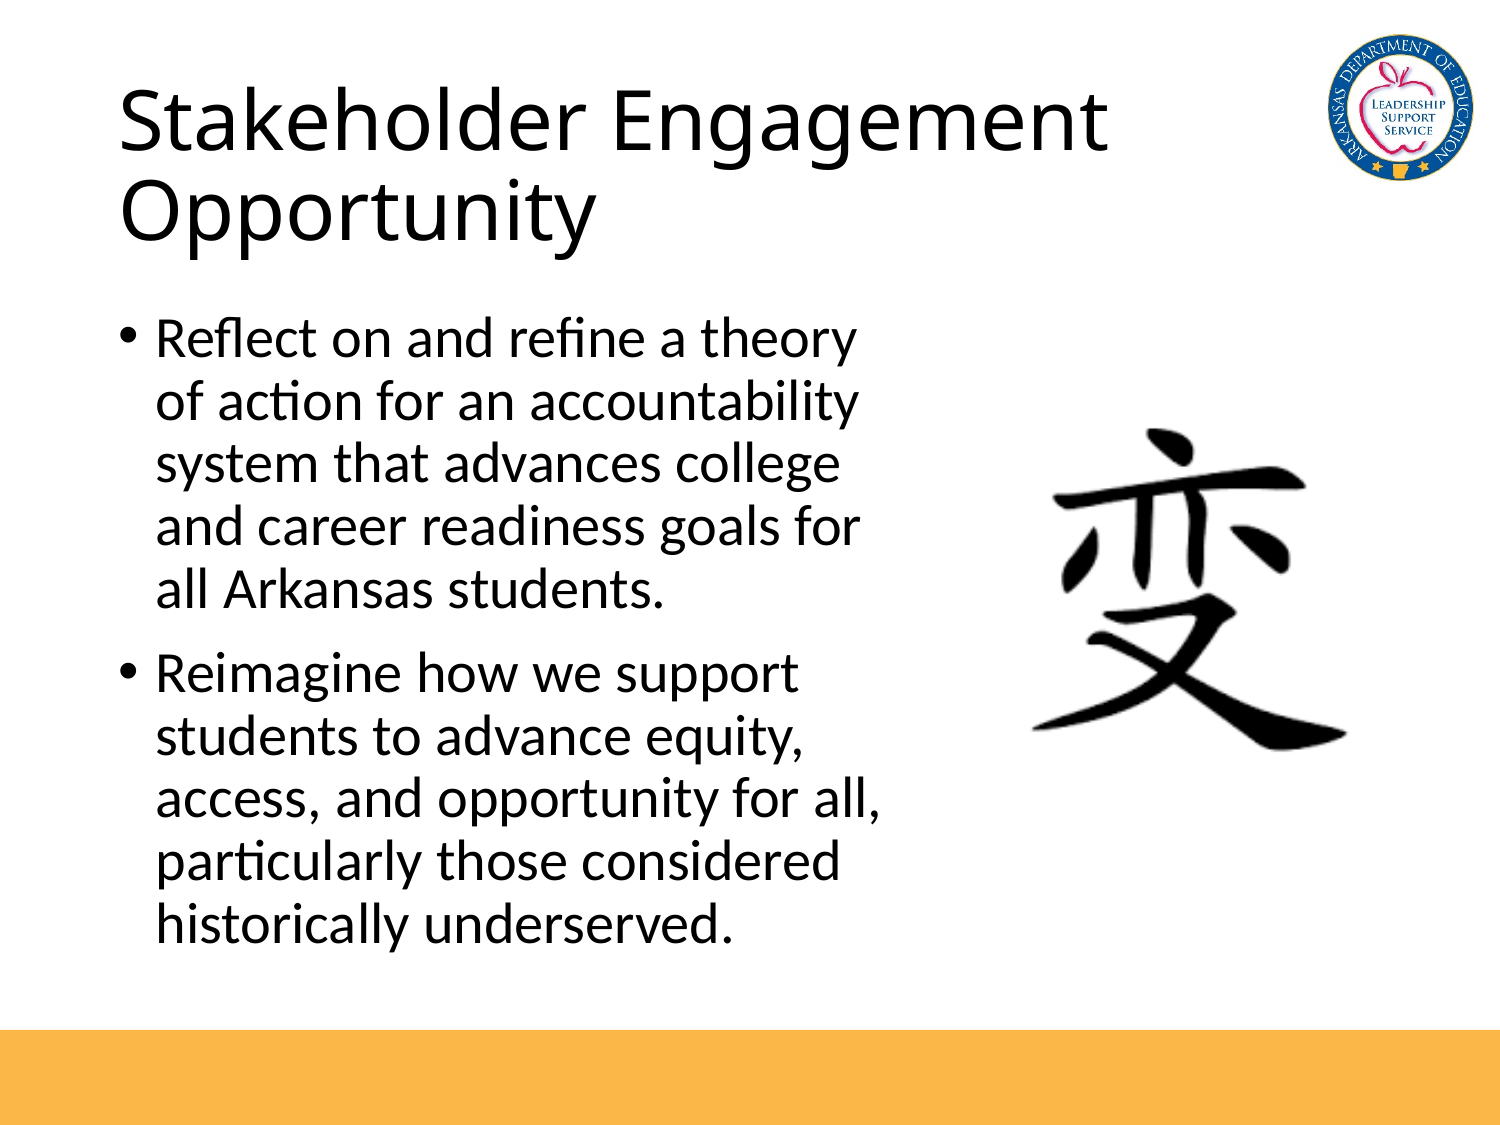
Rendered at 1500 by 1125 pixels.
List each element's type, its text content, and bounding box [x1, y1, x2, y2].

title Stakeholder Engagement Opportunity [103, 59, 1143, 278]
picture [991, 418, 1362, 761]
picture [1327, 34, 1478, 181]
list Reflect on and refine a theory of action for an accountability system that advances college and career readiness goals for all Arkansas students. Reimagine how we support students to advance equity, access, and opportunity for all, particularly those considered historically underserved. [103, 299, 932, 1014]
